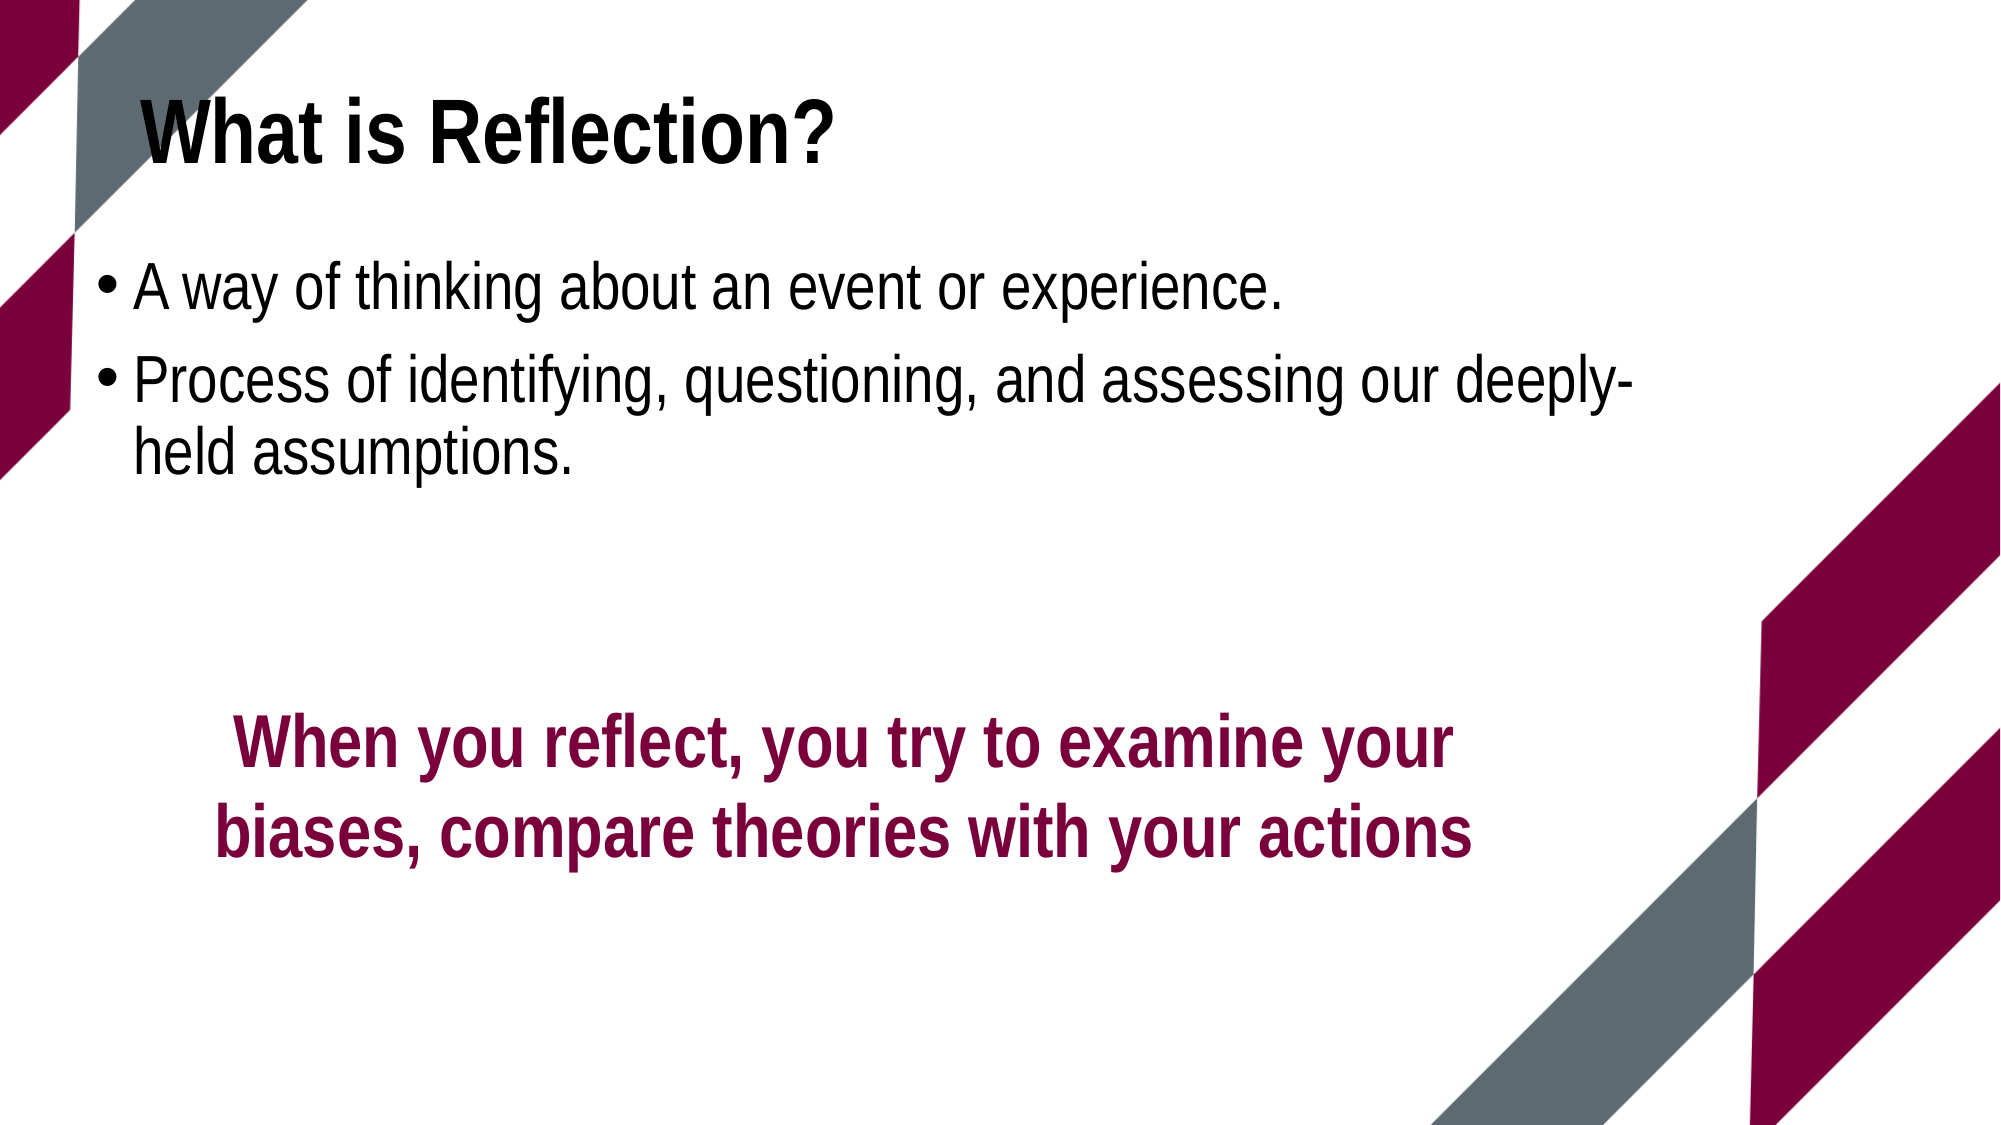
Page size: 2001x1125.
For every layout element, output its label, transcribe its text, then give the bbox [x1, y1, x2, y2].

text_box When you reflect, you try to examine your biases, compare theories with your actions [139, 685, 1550, 1125]
list A way of thinking about an event or experience. Process of identifying, questioning, and assessing our deeply-held assumptions. [80, 244, 1678, 881]
picture [0, 0, 2001, 1125]
title What is Reflection? [125, 25, 1441, 243]
